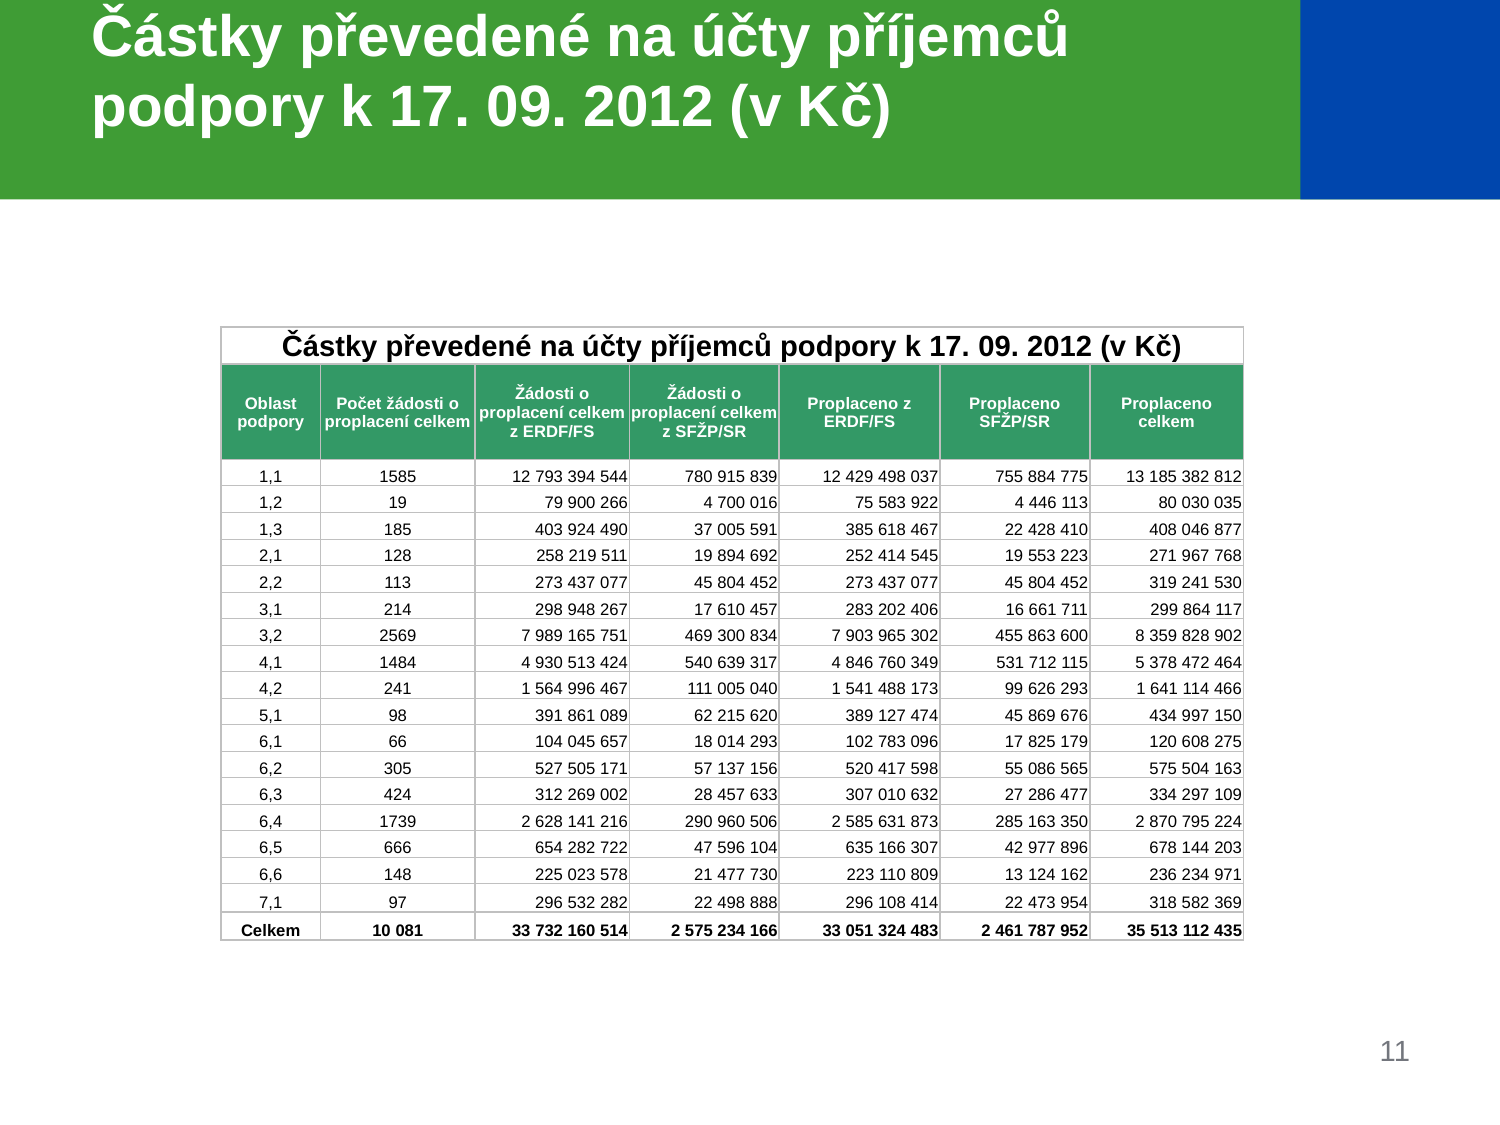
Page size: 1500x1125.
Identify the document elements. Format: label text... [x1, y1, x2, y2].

table_cell 403 924 490 [476, 513, 629, 539]
table_cell 531 712 115 [941, 646, 1089, 671]
table_header Částky převedené na účty příjemců podpory k 17. 09. 2012 (v Kč) [222, 328, 1243, 363]
table_cell 258 219 511 [476, 540, 629, 565]
table_cell 4,2 [222, 672, 320, 698]
table_cell 4 700 016 [630, 486, 778, 512]
table_cell 97 [321, 884, 474, 911]
table_cell Proplaceno SFŽP/SR [941, 365, 1089, 459]
table_cell 1,2 [222, 486, 320, 512]
table_cell 666 [321, 831, 474, 857]
table_cell 21 477 730 [630, 858, 778, 883]
table_cell 635 166 307 [780, 831, 939, 857]
table_cell 55 086 565 [941, 752, 1089, 777]
table_cell 19 [321, 486, 474, 512]
table_cell 104 045 657 [476, 725, 629, 751]
table_cell 391 861 089 [476, 699, 629, 724]
table_cell 4 446 113 [941, 486, 1089, 512]
table_cell 17 825 179 [941, 725, 1089, 751]
table_cell 285 163 350 [941, 805, 1089, 830]
table_cell 283 202 406 [780, 593, 939, 618]
table_cell 111 005 040 [630, 672, 778, 698]
table_cell 4 846 760 349 [780, 646, 939, 671]
table_cell 1 541 488 173 [780, 672, 939, 698]
table_cell Žádosti o proplacení celkem z SFŽP/SR [630, 365, 778, 459]
table_cell 6,4 [222, 805, 320, 830]
table_cell 1 641 114 466 [1091, 672, 1243, 698]
table_cell 4,1 [222, 646, 320, 671]
table_cell 22 473 954 [941, 884, 1089, 911]
table_cell 2 628 141 216 [476, 805, 629, 830]
table_cell 434 997 150 [1091, 699, 1243, 724]
table_cell 27 286 477 [941, 778, 1089, 804]
table_cell 1,1 [222, 460, 320, 485]
table_cell 540 639 317 [630, 646, 778, 671]
table_cell 75 583 922 [780, 486, 939, 512]
table_cell 28 457 633 [630, 778, 778, 804]
table_cell 120 608 275 [1091, 725, 1243, 751]
table_cell 17 610 457 [630, 593, 778, 618]
table_cell 290 960 506 [630, 805, 778, 830]
table_cell 312 269 002 [476, 778, 629, 804]
table_cell 35 513 112 435 [1091, 913, 1243, 939]
table_cell 3,2 [222, 619, 320, 645]
slide_number 11 [1074, 1024, 1426, 1103]
table_cell 408 046 877 [1091, 513, 1243, 539]
table_cell 225 023 578 [476, 858, 629, 883]
table_cell 575 504 163 [1091, 752, 1243, 777]
table_cell 45 804 452 [941, 566, 1089, 592]
table_cell 7,1 [222, 884, 320, 911]
table_cell 2,2 [222, 566, 320, 592]
table_cell 12 429 498 037 [780, 460, 939, 485]
table_cell 62 215 620 [630, 699, 778, 724]
table_cell 37 005 591 [630, 513, 778, 539]
table_cell 2569 [321, 619, 474, 645]
title Částky převedené na účty příjemců podpory k 17. 09. 2012 (v Kč) [76, 45, 1270, 161]
table_cell 99 626 293 [941, 672, 1089, 698]
table_cell 299 864 117 [1091, 593, 1243, 618]
table_cell 33 732 160 514 [476, 913, 629, 939]
table_cell 66 [321, 725, 474, 751]
table_cell 22 498 888 [630, 884, 778, 911]
table_cell 5 378 472 464 [1091, 646, 1243, 671]
table_cell 7 989 165 751 [476, 619, 629, 645]
table_cell 6,6 [222, 858, 320, 883]
table_cell 45 869 676 [941, 699, 1089, 724]
table_cell 102 783 096 [780, 725, 939, 751]
table_cell 12 793 394 544 [476, 460, 629, 485]
table_cell 241 [321, 672, 474, 698]
table_cell 6,1 [222, 725, 320, 751]
table_cell 3,1 [222, 593, 320, 618]
table_cell 252 414 545 [780, 540, 939, 565]
table_cell 13 185 382 812 [1091, 460, 1243, 485]
table_cell Oblast podpory [222, 365, 320, 459]
table_cell 1585 [321, 460, 474, 485]
table_cell 57 137 156 [630, 752, 778, 777]
table_cell 98 [321, 699, 474, 724]
table_cell 5,1 [222, 699, 320, 724]
table_cell 385 618 467 [780, 513, 939, 539]
table_cell 389 127 474 [780, 699, 939, 724]
table_cell 113 [321, 566, 474, 592]
table_cell 1 564 996 467 [476, 672, 629, 698]
table_cell 223 110 809 [780, 858, 939, 883]
table_cell 678 144 203 [1091, 831, 1243, 857]
table_cell 6,3 [222, 778, 320, 804]
table_cell 296 108 414 [780, 884, 939, 911]
table_cell 148 [321, 858, 474, 883]
table_cell 307 010 632 [780, 778, 939, 804]
table_cell 2 575 234 166 [630, 913, 778, 939]
table_cell Žádosti o proplacení celkem z ERDF/FS [476, 365, 629, 459]
table_cell 6,2 [222, 752, 320, 777]
table_cell 1484 [321, 646, 474, 671]
table_cell 185 [321, 513, 474, 539]
table_cell 318 582 369 [1091, 884, 1243, 911]
table_cell 79 900 266 [476, 486, 629, 512]
table_cell 128 [321, 540, 474, 565]
table_cell 236 234 971 [1091, 858, 1243, 883]
table_cell 13 124 162 [941, 858, 1089, 883]
table_cell 780 915 839 [630, 460, 778, 485]
table_cell 214 [321, 593, 474, 618]
table_cell 527 505 171 [476, 752, 629, 777]
table_cell 19 553 223 [941, 540, 1089, 565]
table_cell 80 030 035 [1091, 486, 1243, 512]
table_cell 10 081 [321, 913, 474, 939]
table_cell 334 297 109 [1091, 778, 1243, 804]
table_cell 7 903 965 302 [780, 619, 939, 645]
table_cell 469 300 834 [630, 619, 778, 645]
table_cell 2 870 795 224 [1091, 805, 1243, 830]
table_cell Proplaceno celkem [1091, 365, 1243, 459]
table_cell Proplaceno z ERDF/FS [780, 365, 939, 459]
table_cell 424 [321, 778, 474, 804]
table_cell 520 417 598 [780, 752, 939, 777]
table_cell 298 948 267 [476, 593, 629, 618]
table_cell 1,3 [222, 513, 320, 539]
table_cell 8 359 828 902 [1091, 619, 1243, 645]
table_cell 2 461 787 952 [941, 913, 1089, 939]
table_cell 305 [321, 752, 474, 777]
table_cell 273 437 077 [780, 566, 939, 592]
table_cell 6,5 [222, 831, 320, 857]
table_cell 319 241 530 [1091, 566, 1243, 592]
table_cell 296 532 282 [476, 884, 629, 911]
table_cell 45 804 452 [630, 566, 778, 592]
table_cell 273 437 077 [476, 566, 629, 592]
table_cell Celkem [222, 913, 320, 939]
table_cell 1739 [321, 805, 474, 830]
table_cell 42 977 896 [941, 831, 1089, 857]
table_cell 455 863 600 [941, 619, 1089, 645]
table_cell 2 585 631 873 [780, 805, 939, 830]
table_cell 654 282 722 [476, 831, 629, 857]
table_cell 271 967 768 [1091, 540, 1243, 565]
table_cell 22 428 410 [941, 513, 1089, 539]
table_cell 47 596 104 [630, 831, 778, 857]
table_cell 755 884 775 [941, 460, 1089, 485]
table_cell 16 661 711 [941, 593, 1089, 618]
table_cell 18 014 293 [630, 725, 778, 751]
table_cell Počet žádosti o proplacení celkem [321, 365, 474, 459]
table_cell 19 894 692 [630, 540, 778, 565]
table_cell 33 051 324 483 [780, 913, 939, 939]
table_cell 4 930 513 424 [476, 646, 629, 671]
table_cell 2,1 [222, 540, 320, 565]
